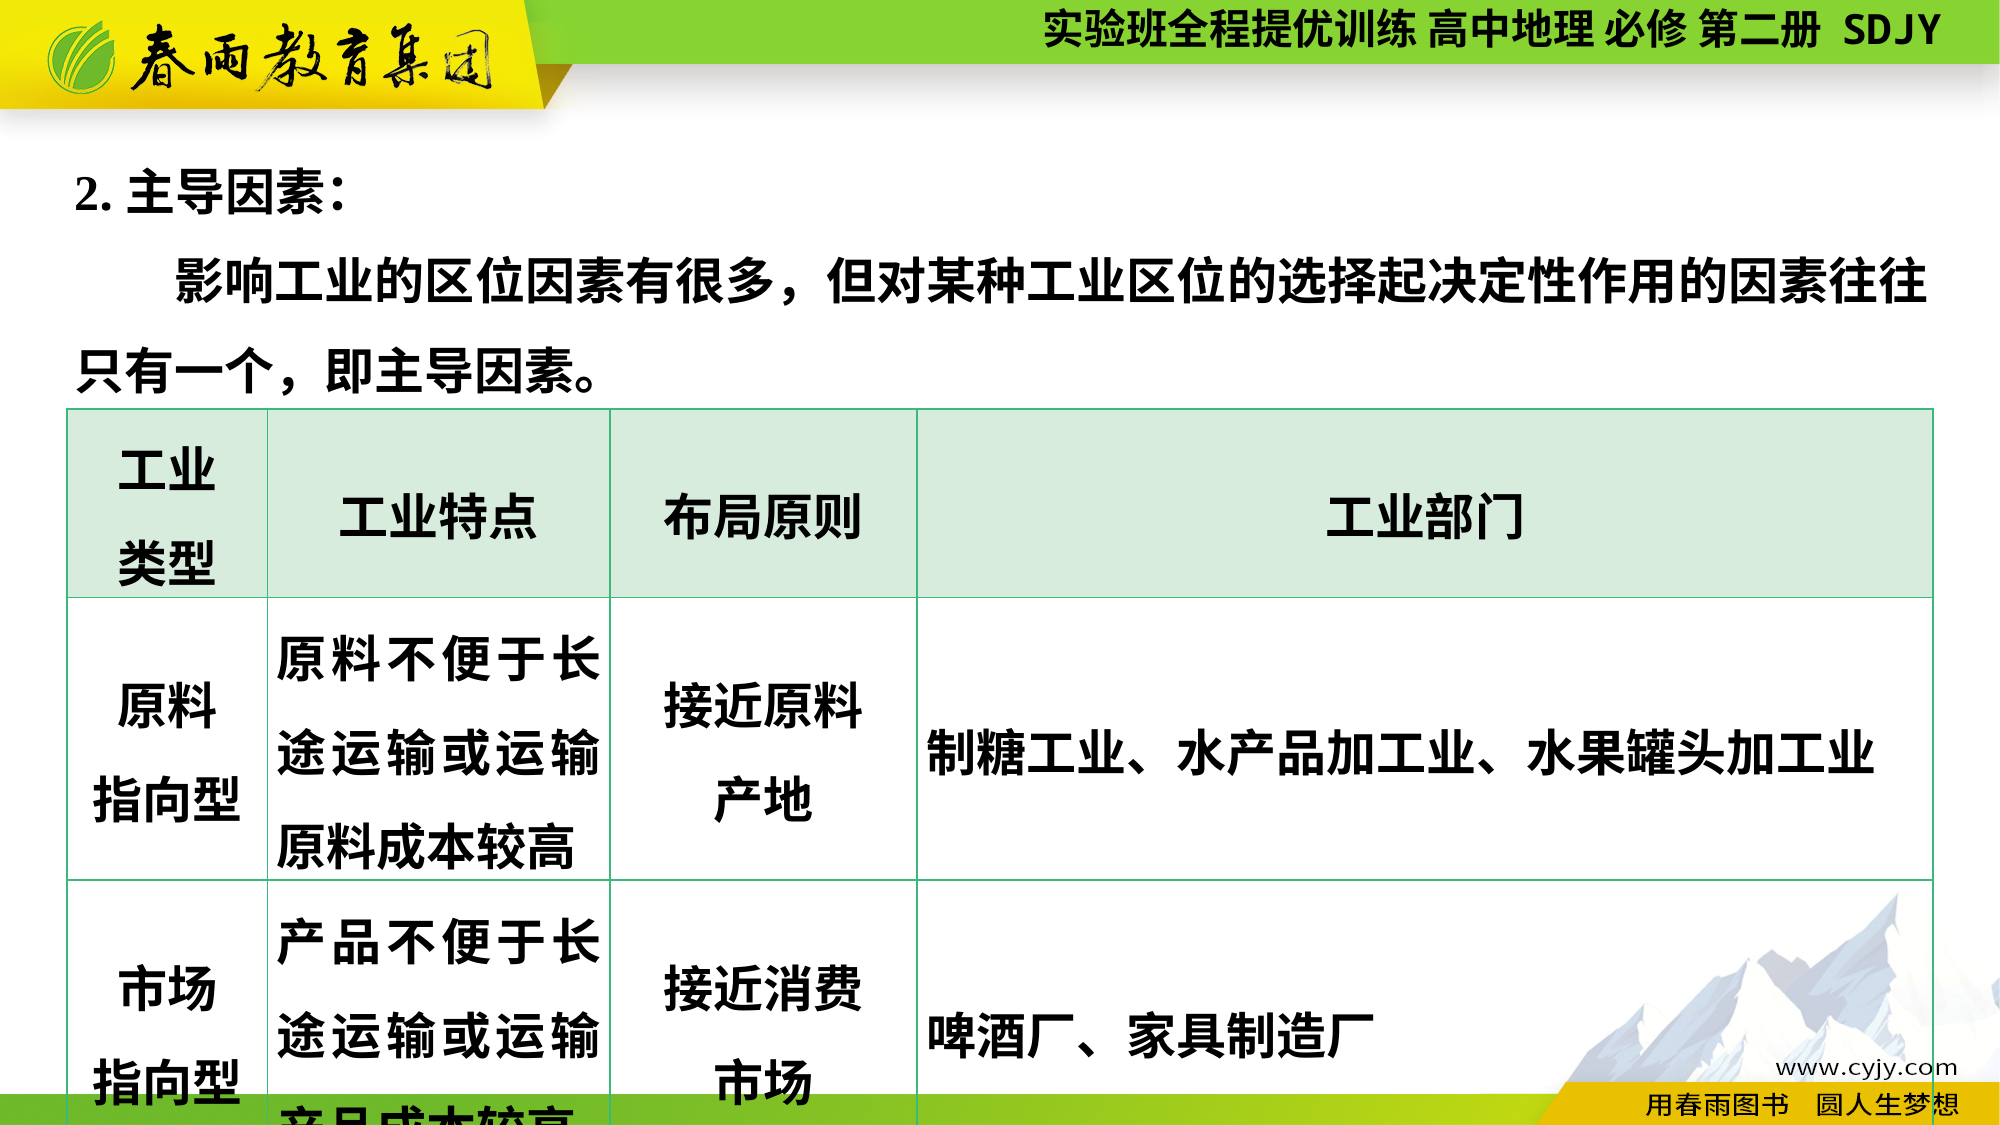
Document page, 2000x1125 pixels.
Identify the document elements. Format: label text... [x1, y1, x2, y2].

table_cell 原料不便于长途运输或运输原料成本较高 [268, 598, 609, 879]
table_cell 接近消费 市场 [611, 881, 916, 1125]
table_cell 制糖工业、水产品加工业、水果罐头加工业 [918, 598, 1932, 879]
table_cell 原料 指向型 [68, 598, 267, 879]
table_cell 产品不便于长途运输或运输产品成本较高 [268, 881, 609, 1125]
table_cell 接近原料 产地 [611, 598, 916, 879]
table_header 工业部门 [918, 410, 1932, 597]
table_cell 啤酒厂、家具制造厂 [918, 881, 1932, 1125]
table_header 工业特点 [268, 410, 609, 597]
table_cell 市场 指向型 [68, 881, 267, 1125]
picture [0, 0, 2000, 1125]
list 2.主导因素： 影响工业的区位因素有很多，但对某种工业区位的选择起决定性作用的因素往往只有一个，即主导因素。 [59, 122, 1944, 399]
table_header 工业 类型 [68, 410, 267, 597]
table_header 布局原则 [611, 410, 916, 597]
